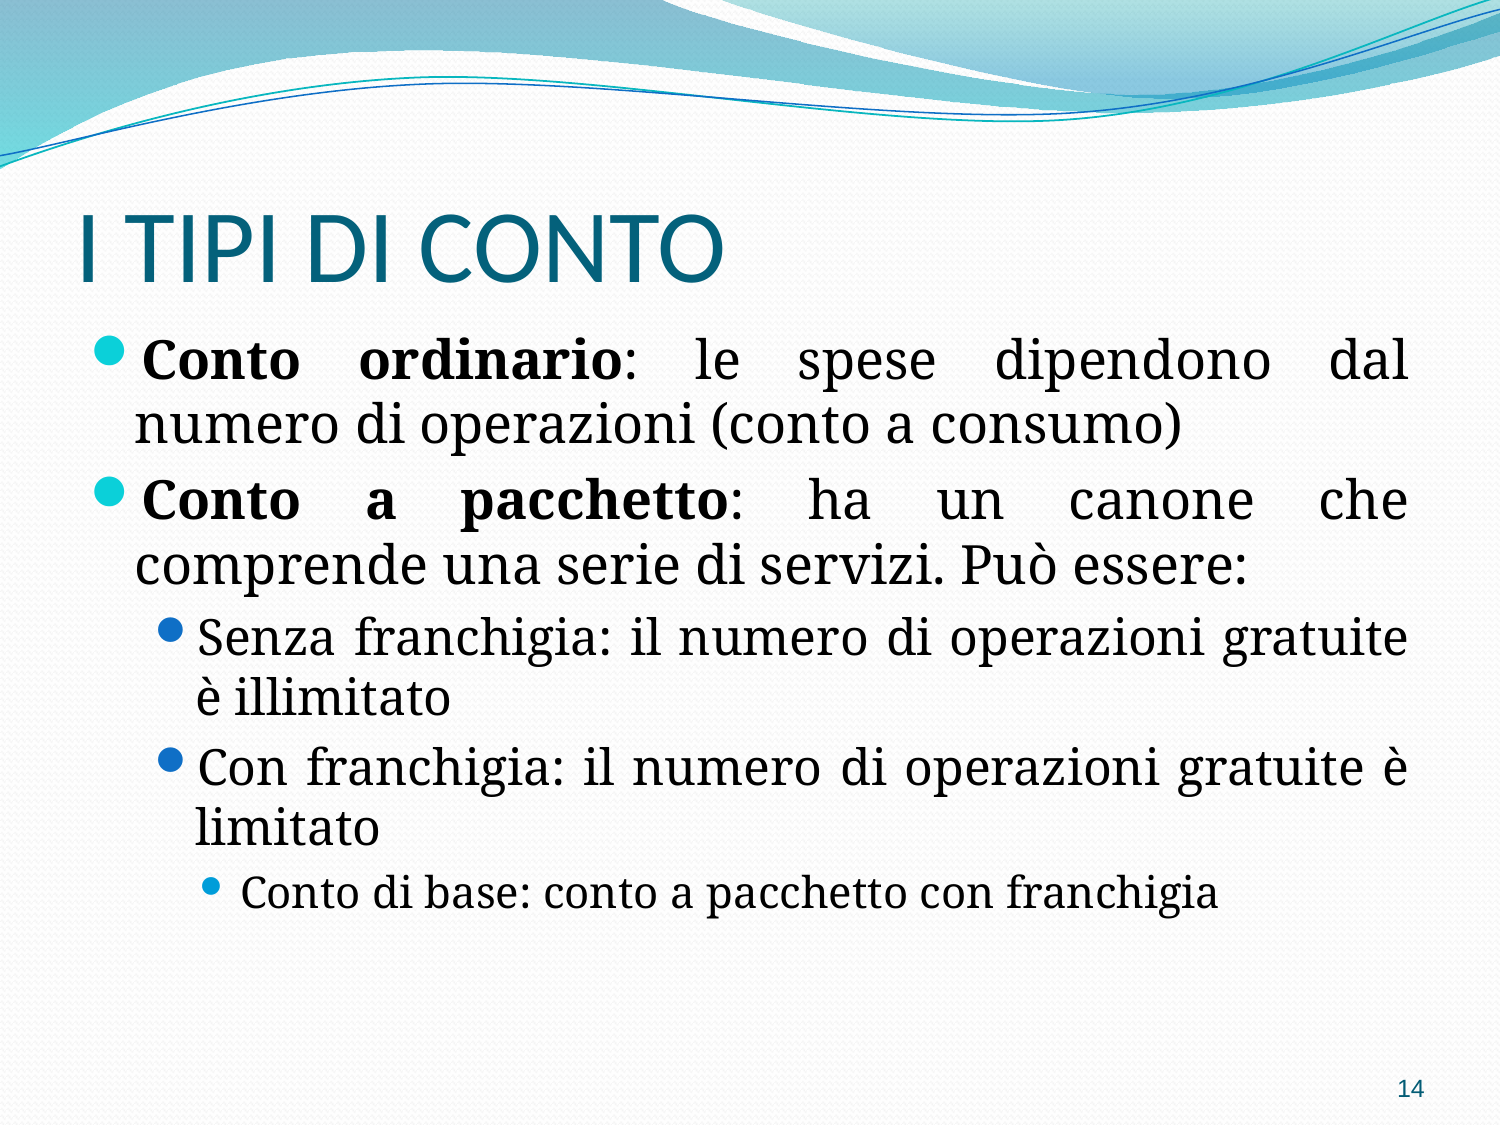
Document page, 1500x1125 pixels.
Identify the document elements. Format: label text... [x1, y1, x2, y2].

slide_number 14 [1299, 1042, 1425, 1103]
title I TIPI DI CONTO [75, 115, 1425, 304]
list Conto ordinario: le spese dipendono dal numero di operazioni (conto a consumo) Conto a pacchetto: ha un canone che comprende una serie di servizi. Può essere: Senza franchigia: il numero di operazioni gratuite è illimitato Con franchigia: il numero di operazioni gratuite è limitato Conto di base: conto a pacchetto con franchigia [75, 317, 1425, 1038]
